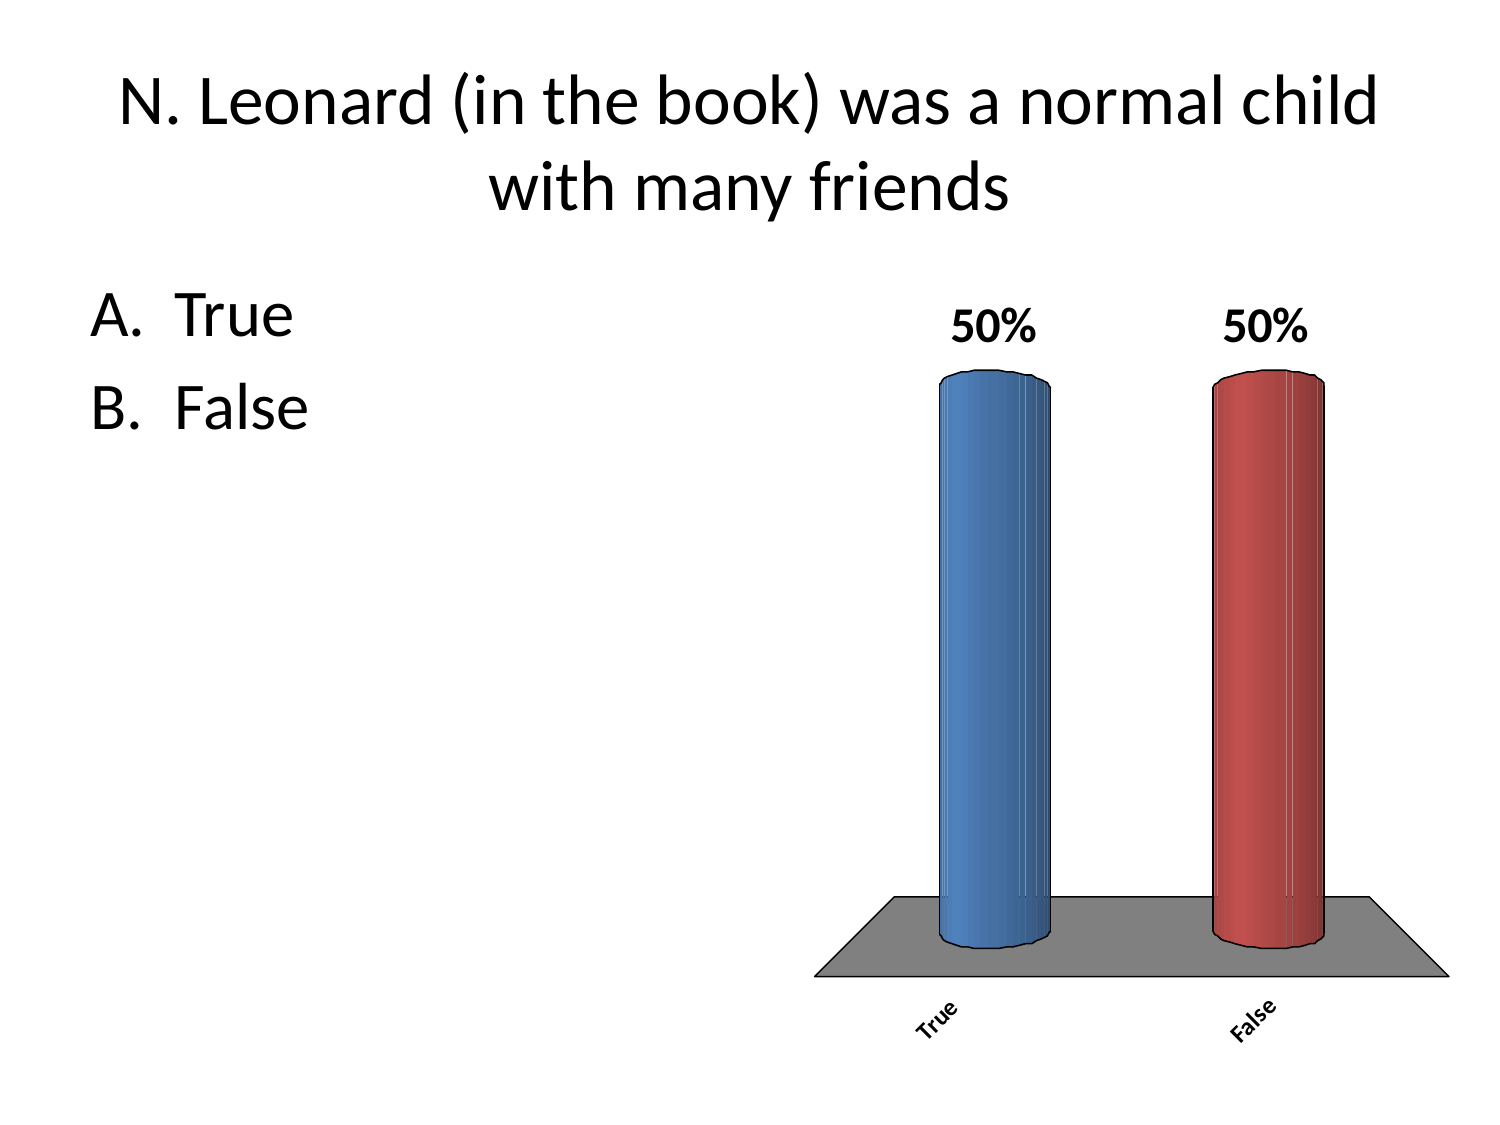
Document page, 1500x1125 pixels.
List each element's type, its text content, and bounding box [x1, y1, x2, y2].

list True False [75, 262, 737, 1005]
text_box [739, 262, 1490, 1107]
title N. Leonard (in the book) was a normal child with many friends [75, 45, 1425, 233]
